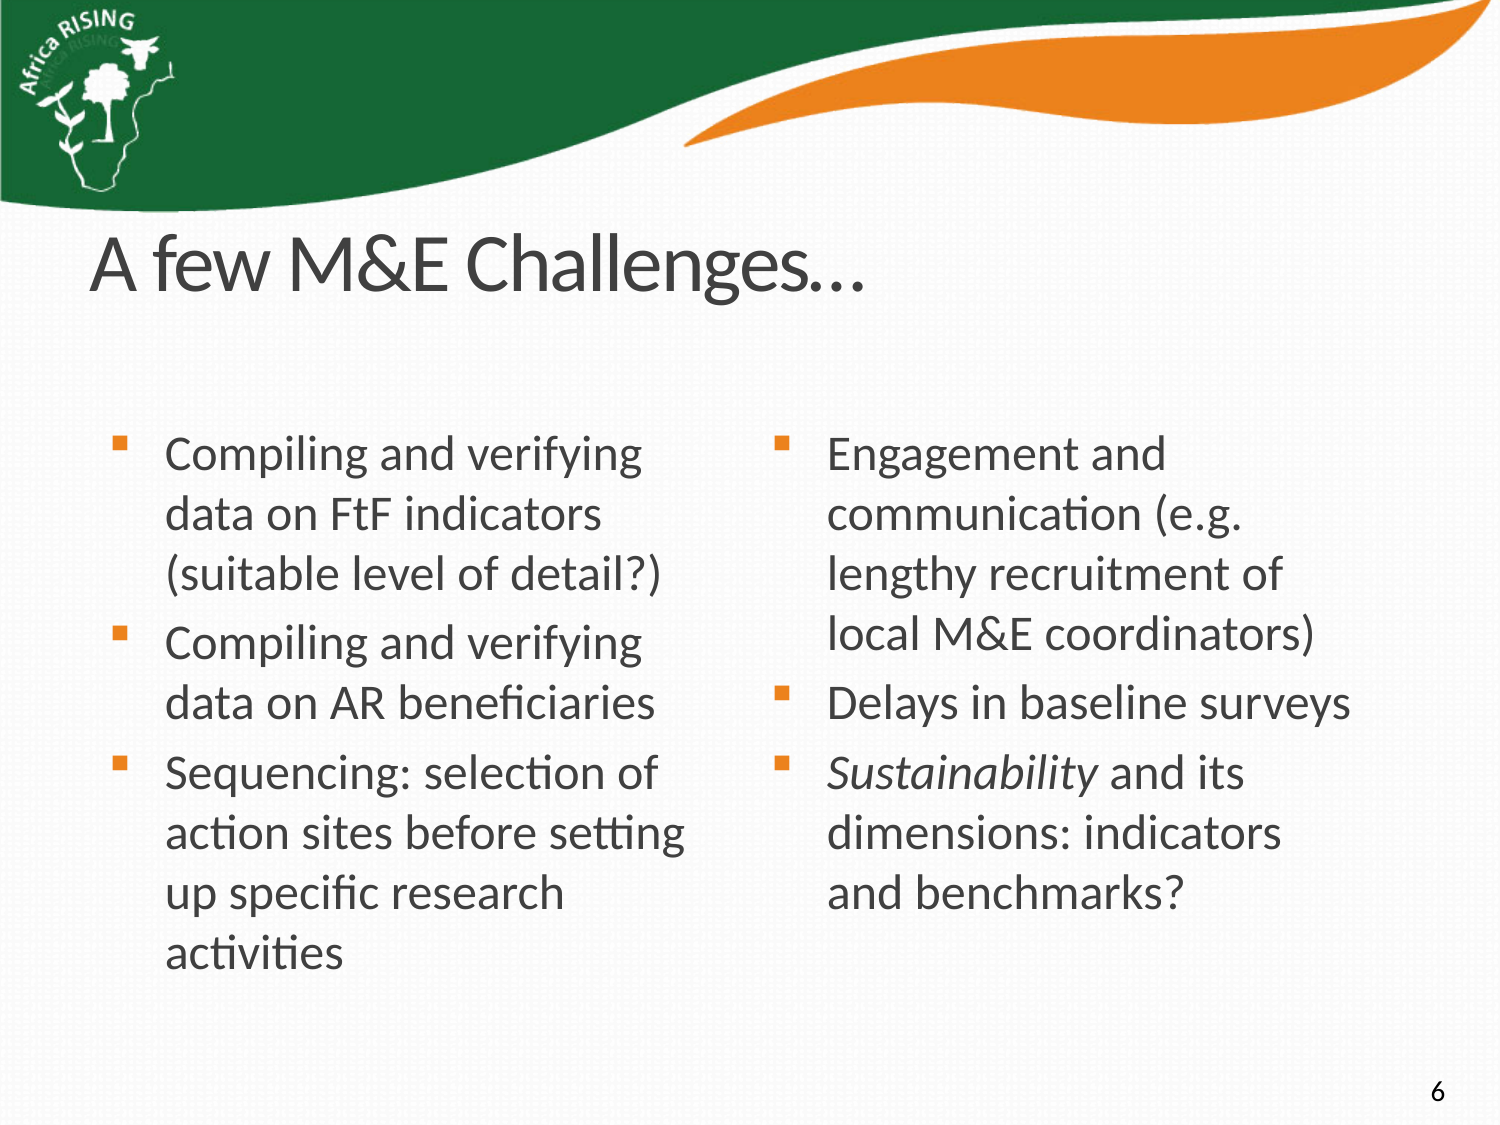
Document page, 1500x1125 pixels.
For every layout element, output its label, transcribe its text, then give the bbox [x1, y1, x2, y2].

title A few M&E Challenges… [75, 212, 1369, 413]
picture [0, 0, 1500, 213]
list Compiling and verifying data on FtF indicators (suitable level of detail?) Compiling and verifying data on AR beneficiaries Sequencing: selection of action sites before setting up specific research activities Engagement and communication (e.g. lengthy recruitment of local M&E coordinators) Delays in baseline surveys Sustainability and its dimensions: indicators and benchmarks? [75, 413, 1369, 1075]
slide_number 6 [1362, 1062, 1463, 1103]
